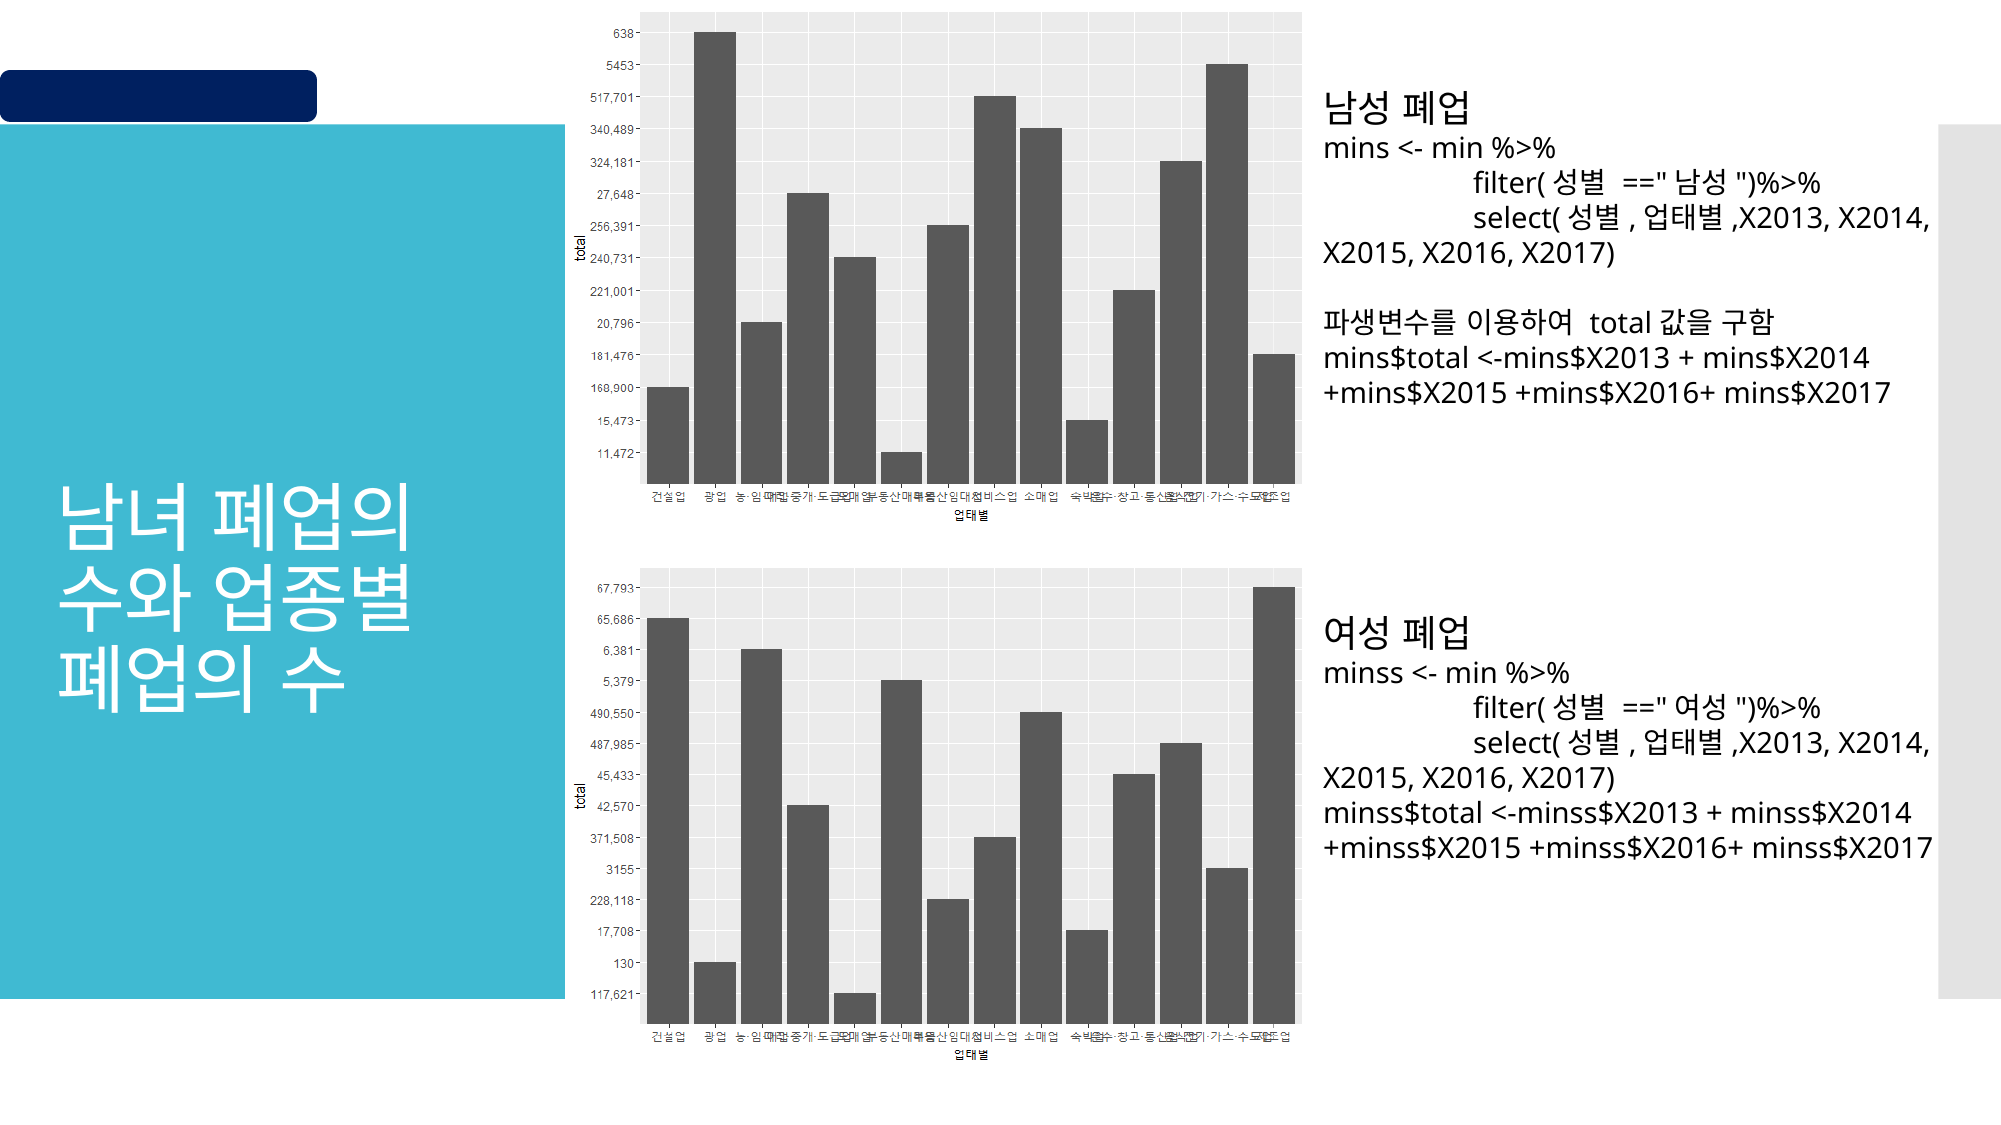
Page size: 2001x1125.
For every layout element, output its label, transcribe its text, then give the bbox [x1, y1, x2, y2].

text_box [0, 69, 318, 123]
title 남녀 폐업의 수와 업종별 폐업의 수 [41, 184, 525, 940]
picture [565, 561, 1309, 1068]
text_box 남성 폐업 mins <- min %>% filter(성별 =="남성")%>% select(성별,업태별,X2013, X2014, X2015, X2016, X2017) 파생변수를 이용하여 total값을 구함 mins$total <-mins$X2013 + mins$X2014 +mins$X2015 +mins$X2016+ mins$X2017 [1309, 77, 2000, 462]
text_box 여성 폐업 minss <- min %>% filter(성별 =="여성")%>% select(성별,업태별,X2013, X2014, X2015, X2016, X2017) minss$total <-minss$X2013 + minss$X2014 +minss$X2015 +minss$X2016+ minss$X2017 [1309, 602, 2000, 872]
picture [565, 4, 1309, 528]
